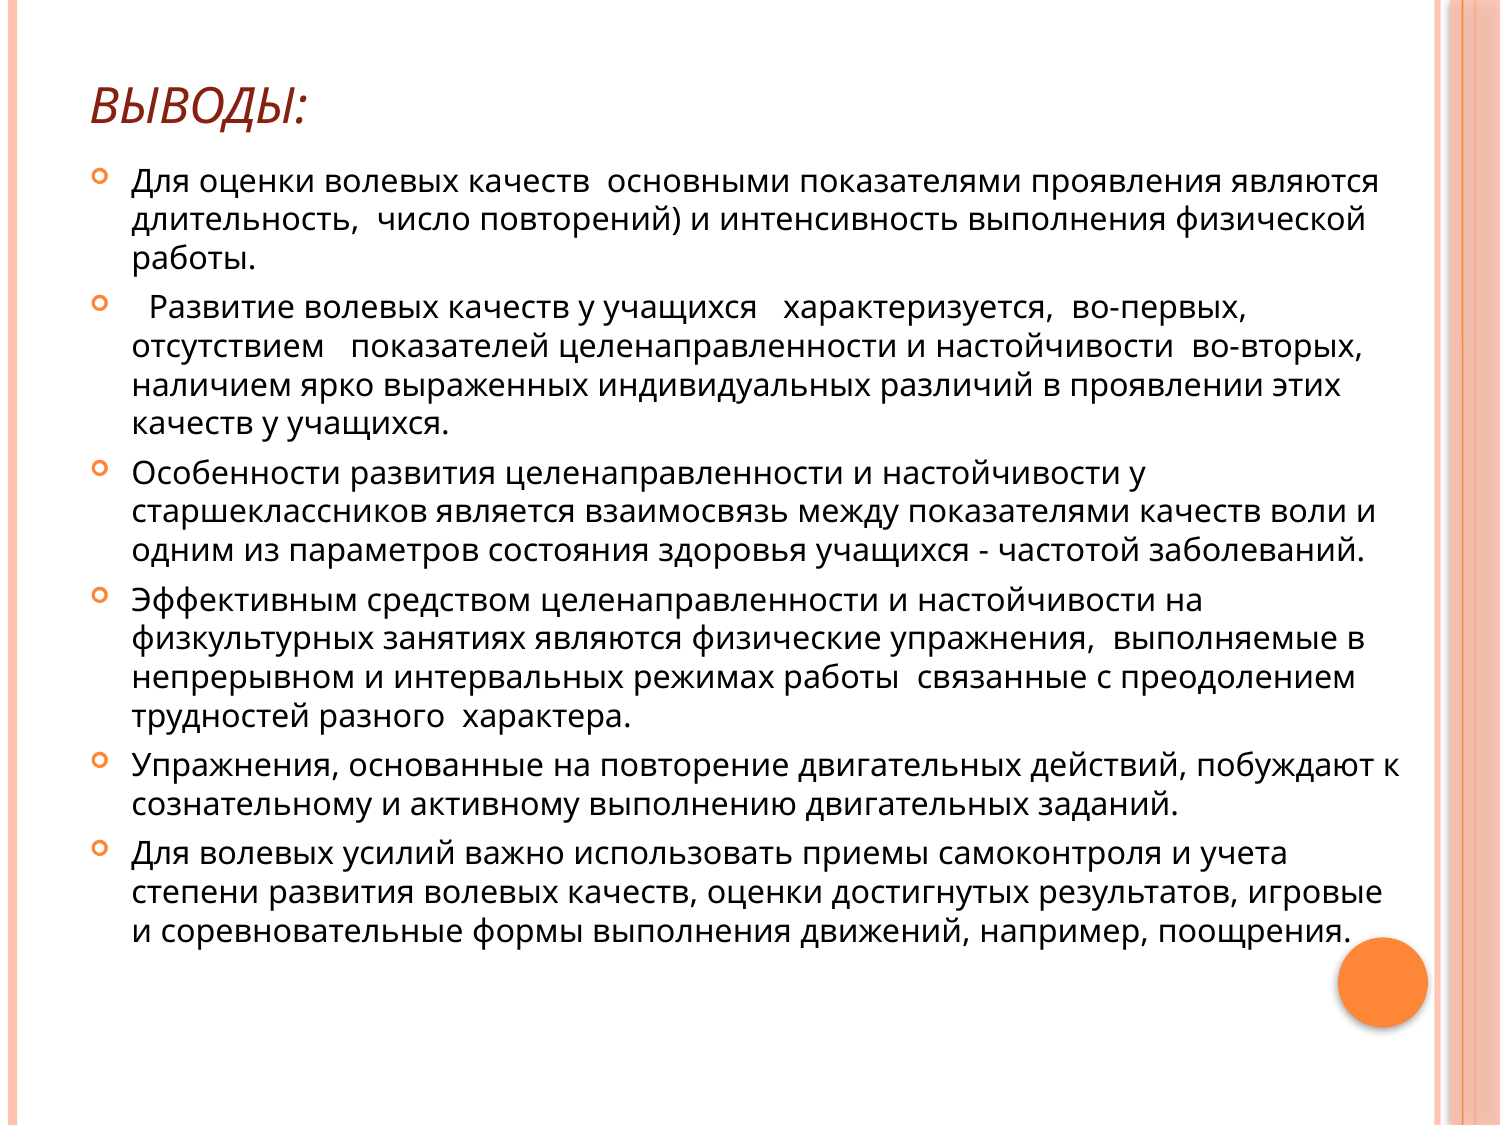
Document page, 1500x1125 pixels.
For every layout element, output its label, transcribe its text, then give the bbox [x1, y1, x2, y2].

list Для оценки волевых качеств основными показателями проявления являются длительность, число повторений) и интенсивность выполнения физической работы. Развитие волевых качеств у учащихся характеризуется, во-первых, отсутствием показателей целенаправленности и настойчивости во-вторых, наличием ярко выраженных индивидуальных различий в проявлении этих качеств у учащихся. Особенности развития целенаправленности и настойчивости у старшеклассников является взаимосвязь между показателями качеств воли и одним из параметров состояния здоровья учащихся - частотой заболеваний. Эффективным средством целенаправленности и настойчивости на физкультурных занятиях являются физические упражнения, выполняемые в непрерывном и интервальных режимах работы связанные с преодолением трудностей разного характера. Упражнения, основанные на повторение двигательных действий, побуждают к сознательному и активному выполнению двигательных заданий. Для волевых усилий важно использовать приемы самоконтроля и учета степени развития волевых качеств, оценки достигнутых результатов, игровые и соревновательные формы выполнения движений, например, поощрения. [75, 152, 1418, 1062]
title Выводы: [75, 45, 1300, 141]
